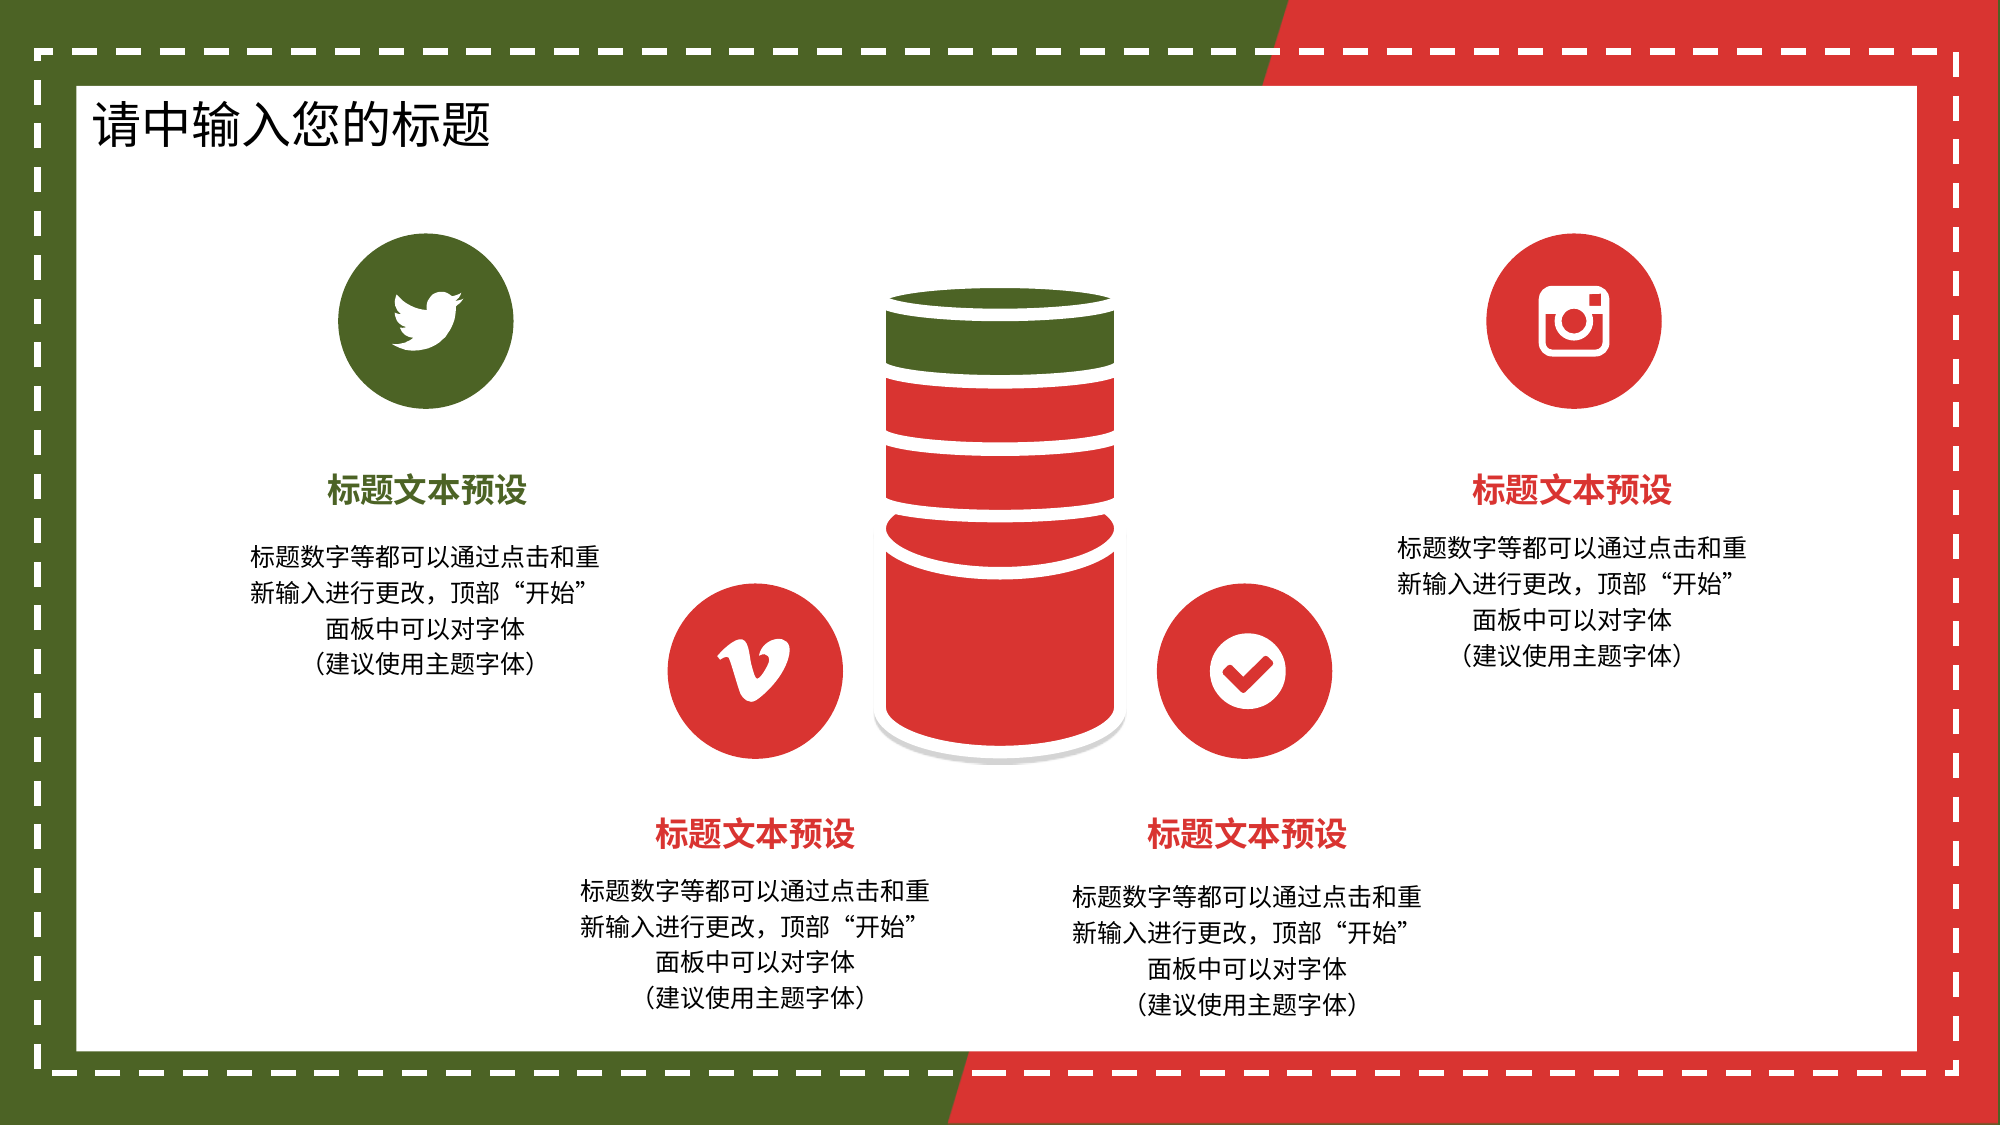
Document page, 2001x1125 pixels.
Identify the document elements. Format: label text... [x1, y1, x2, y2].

picture [947, 0, 1998, 1125]
text_box 请中输入您的标题 [76, 85, 636, 221]
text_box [554, 583, 958, 990]
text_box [224, 233, 630, 656]
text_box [1371, 233, 1775, 648]
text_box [1046, 583, 1450, 996]
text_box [879, 281, 1121, 753]
